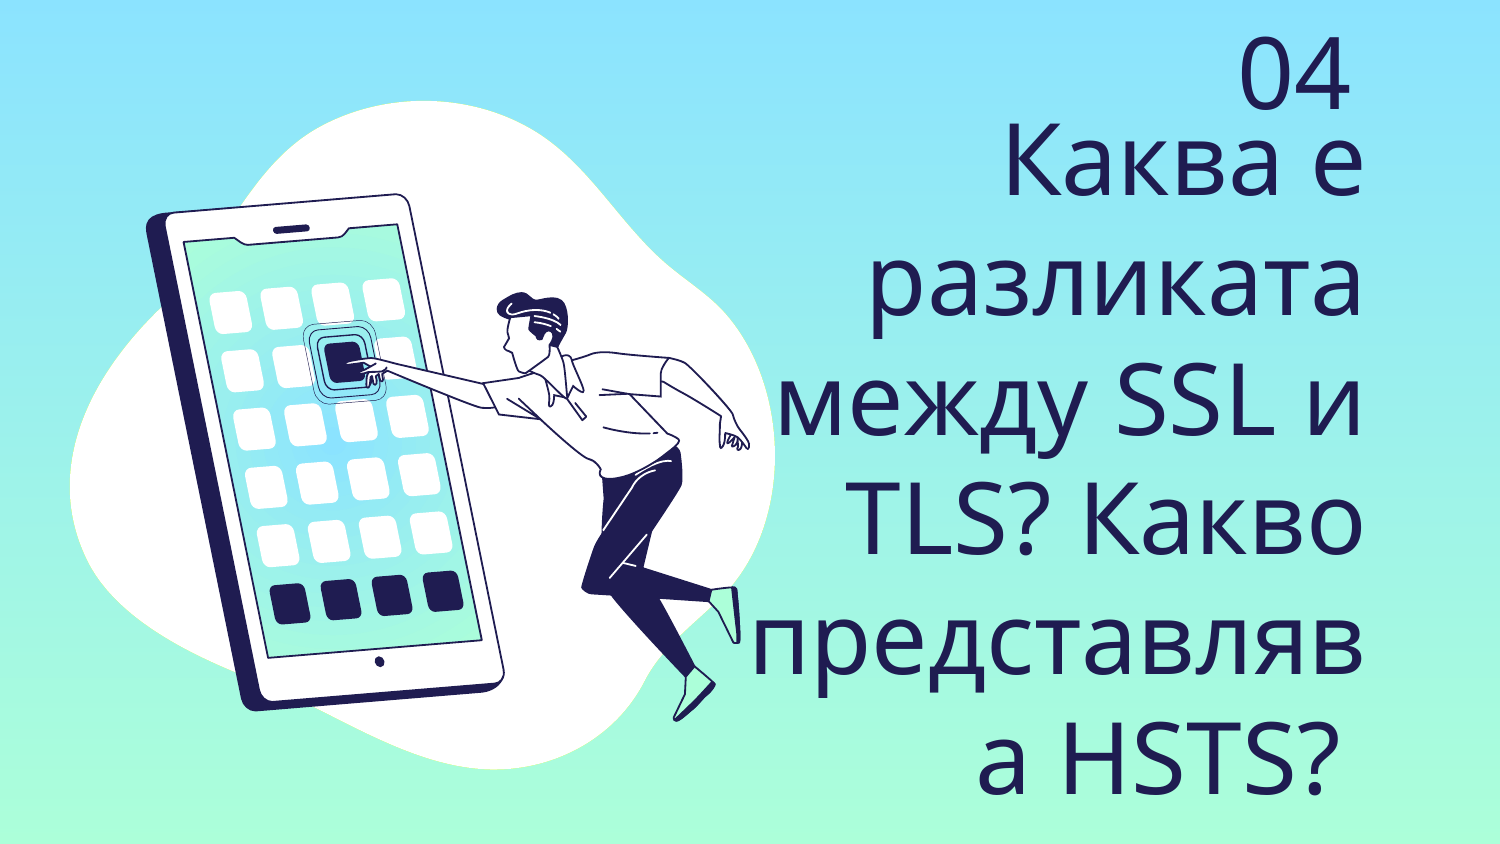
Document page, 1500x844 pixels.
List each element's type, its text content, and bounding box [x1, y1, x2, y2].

title Каква е разликата между SSL и TLS? Какво представлява HSTS? [798, 317, 1382, 592]
title 04 [930, 14, 1367, 145]
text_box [46, 100, 794, 770]
